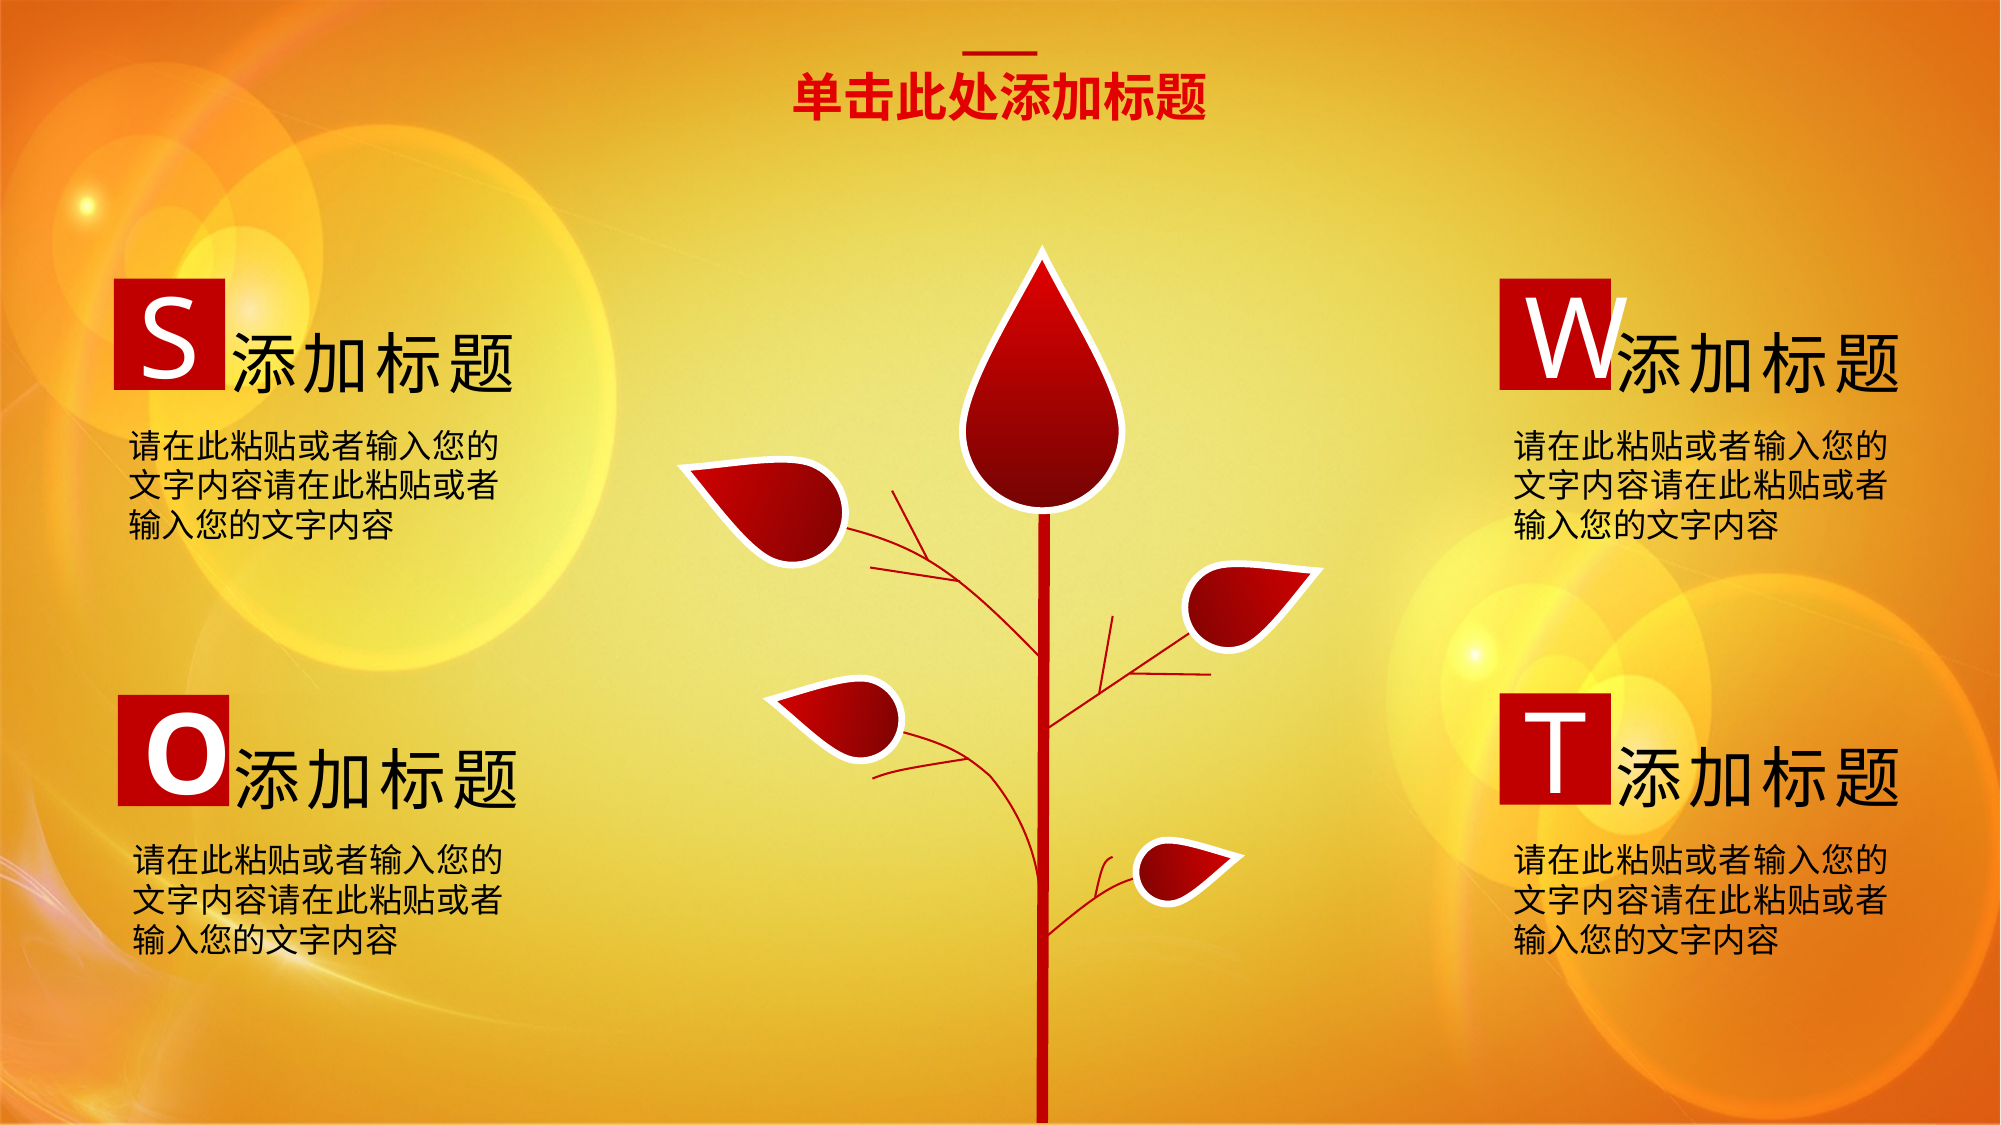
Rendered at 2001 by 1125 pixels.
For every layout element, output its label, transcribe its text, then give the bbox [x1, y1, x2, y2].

text_box 请在此粘贴或者输入您的文字内容请在此粘贴或者输入您的文字内容 [1498, 832, 1905, 967]
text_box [1499, 673, 1942, 825]
text_box 单击此处添加标题 [777, 57, 1223, 135]
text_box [117, 674, 549, 827]
text_box 请在此粘贴或者输入您的文字内容请在此粘贴或者输入您的文字内容 [117, 832, 519, 967]
text_box 请在此粘贴或者输入您的文字内容请在此粘贴或者输入您的文字内容 [1498, 417, 1905, 552]
picture [0, 0, 2001, 1125]
text_box 请在此粘贴或者输入您的文字内容请在此粘贴或者输入您的文字内容 [113, 417, 515, 552]
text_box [677, 252, 1323, 1123]
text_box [1499, 258, 1963, 411]
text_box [113, 258, 549, 411]
text_box [961, 50, 1038, 57]
